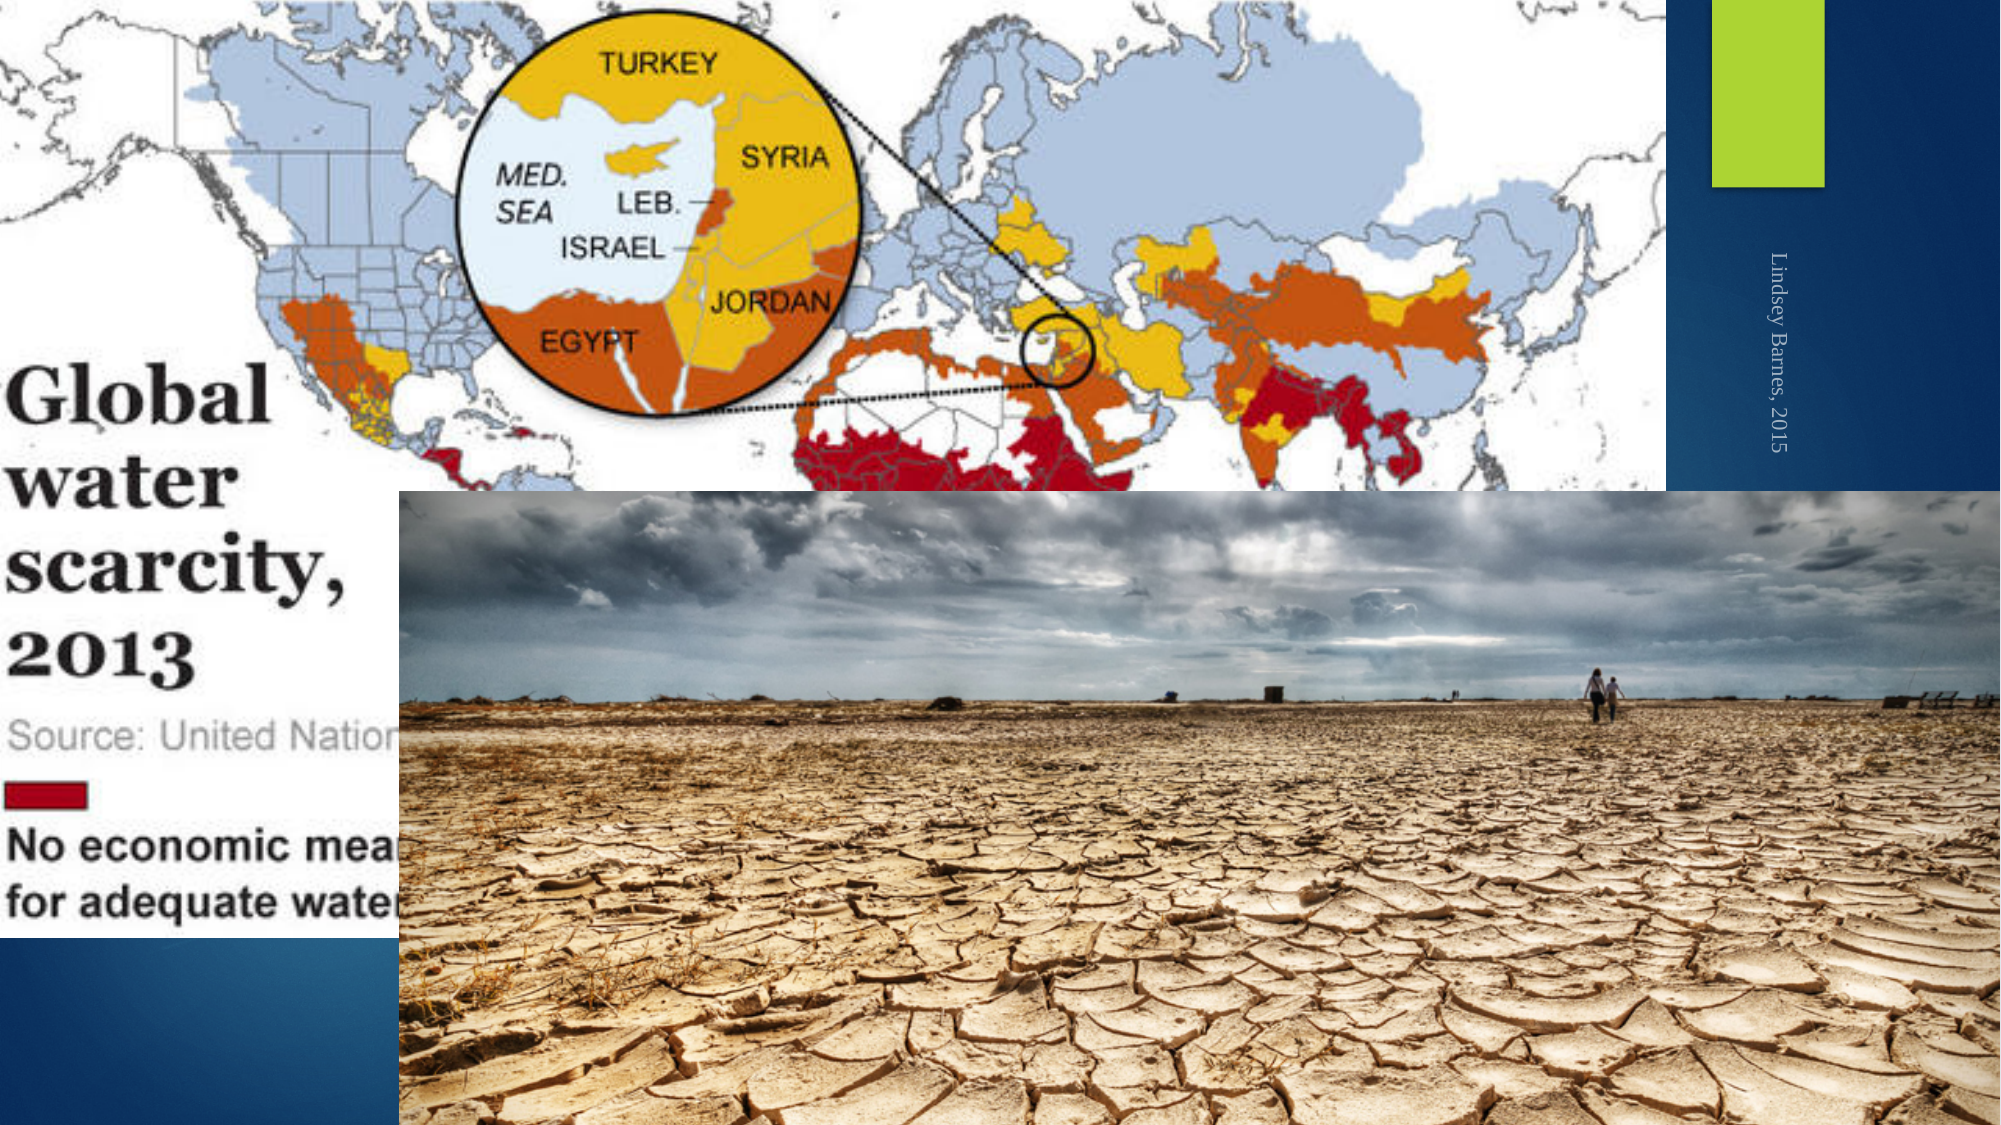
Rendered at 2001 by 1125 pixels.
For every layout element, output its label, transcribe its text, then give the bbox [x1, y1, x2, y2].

footer Lindsey Barnes, 2015 [1760, 237, 1811, 488]
picture [0, 0, 2000, 1125]
